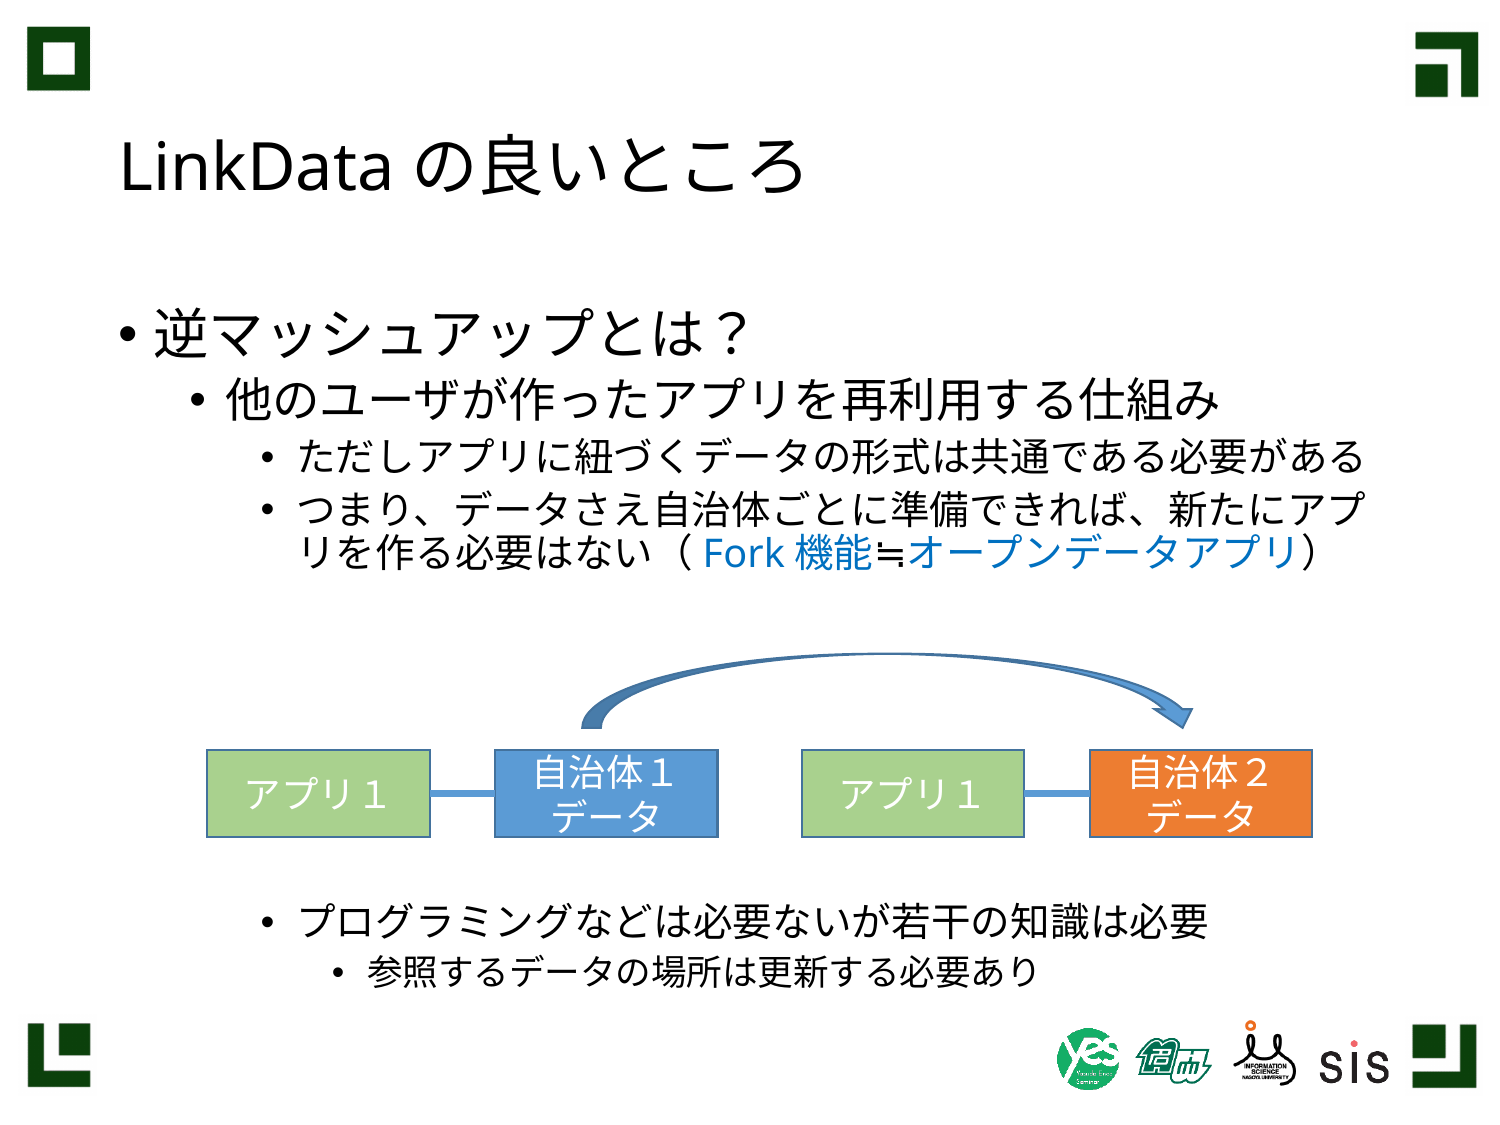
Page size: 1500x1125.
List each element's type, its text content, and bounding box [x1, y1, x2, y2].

text_box [581, 652, 1194, 730]
picture [1315, 1037, 1393, 1086]
text_box 自治体１データ [494, 749, 719, 838]
text_box 自治体２データ [1089, 749, 1313, 838]
picture [1406, 1017, 1483, 1095]
picture [1406, 23, 1489, 106]
title LinkDataの良いところ [103, 59, 1397, 278]
text_box アプリ１ [801, 749, 1025, 838]
picture [1233, 1020, 1296, 1086]
picture [1133, 1035, 1214, 1086]
text_box アプリ１ [206, 749, 431, 838]
picture [19, 1015, 96, 1095]
picture [21, 22, 96, 95]
list 逆マッシュアップとは？ 他のユーザが作ったアプリを再利用する仕組み ただしアプリに紐づくデータの形式は共通である必要がある つまり、データさえ自治体ごとに準備できれば、新たにアプリを作る必要はない（Fork機能≒オープンデータアプリ） プログラミングなどは必要ないが若干の知識は必要 参照するデータの場所は更新する必要あり [103, 299, 1397, 1014]
picture [1057, 1028, 1119, 1090]
